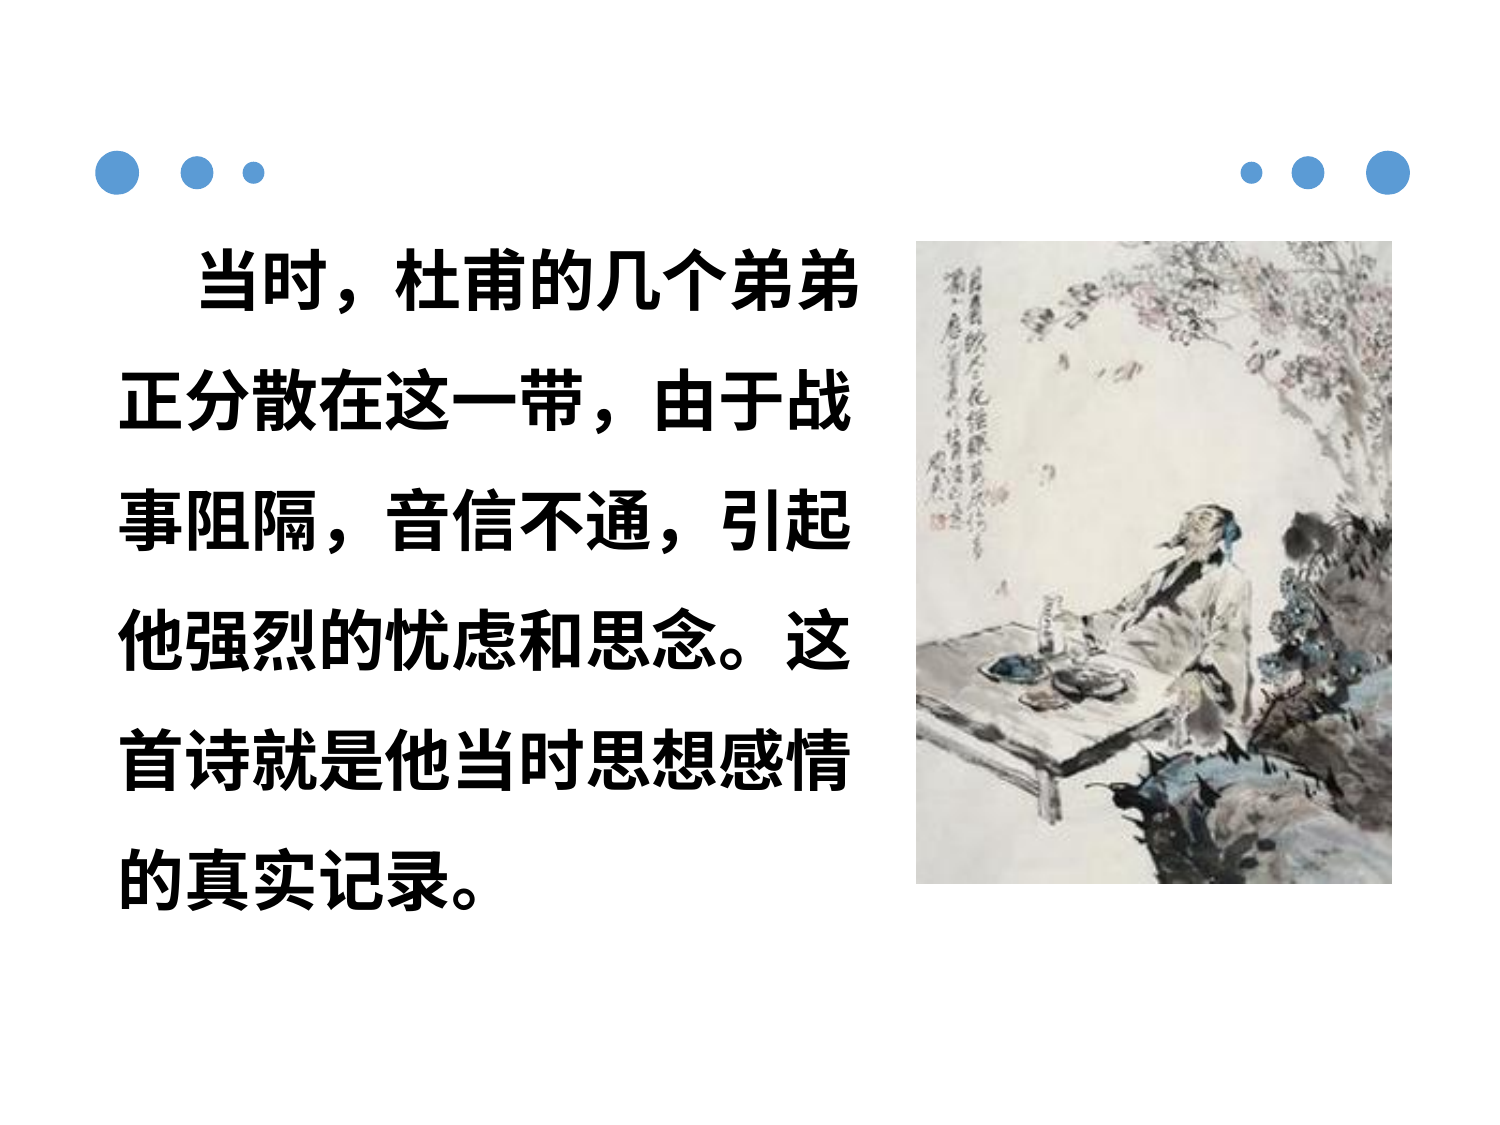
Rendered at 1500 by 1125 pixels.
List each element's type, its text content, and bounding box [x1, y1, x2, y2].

text_box 当时，杜甫的几个弟弟正分散在这一带，由于战事阻隔，音信不通，引起他强烈的忧虑和思念。这首诗就是他当时思想感情的真实记录。 [103, 191, 917, 926]
picture [916, 241, 1392, 884]
